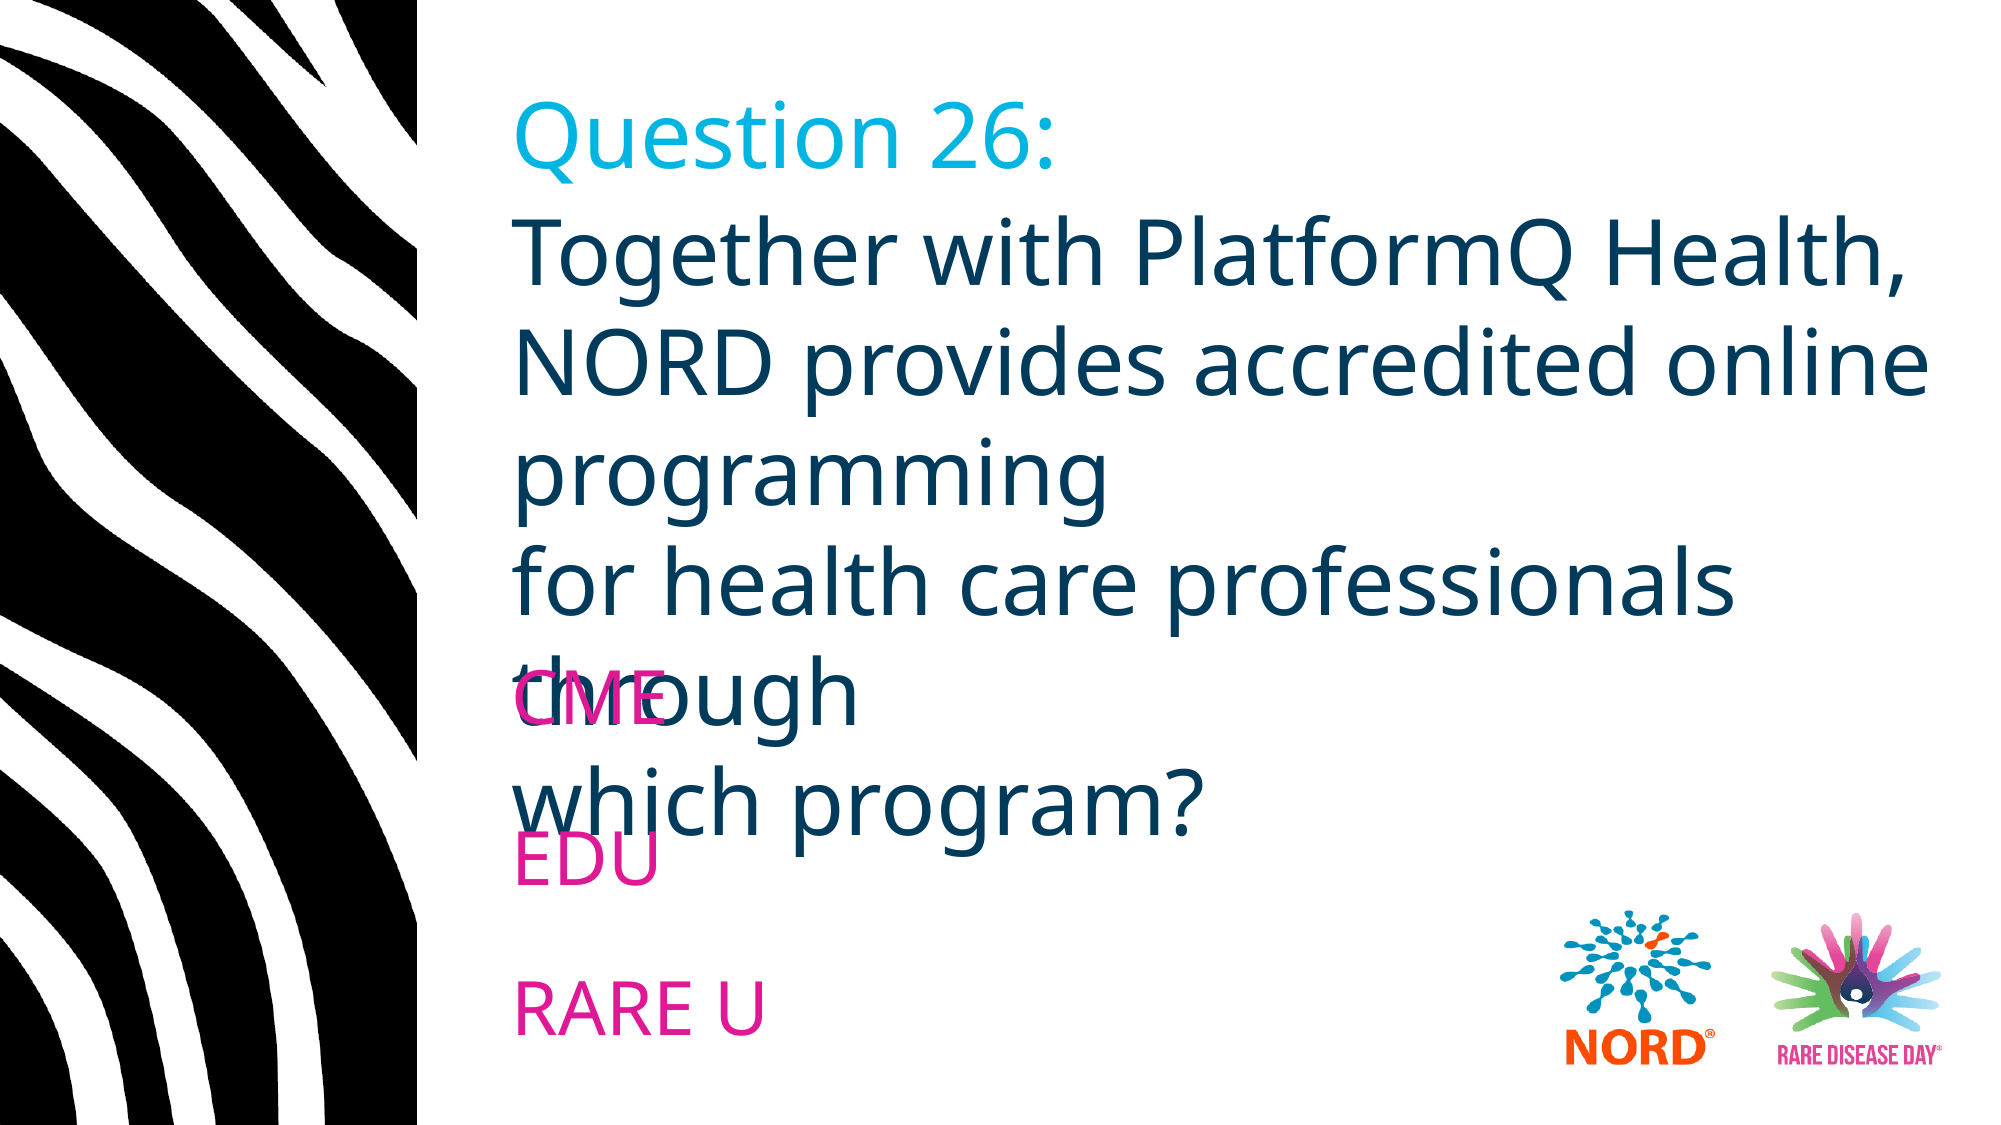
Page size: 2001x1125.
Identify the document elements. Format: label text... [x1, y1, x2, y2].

text_box EDU [496, 813, 1889, 924]
list CME [496, 652, 1916, 775]
text_box Together with PlatformQ Health, NORD provides accredited online programming for health care professionals through which program? [496, 186, 2000, 862]
picture [0, 0, 2001, 1125]
title Question 26: [496, 78, 1863, 186]
text_box RARE U [496, 963, 1916, 1093]
